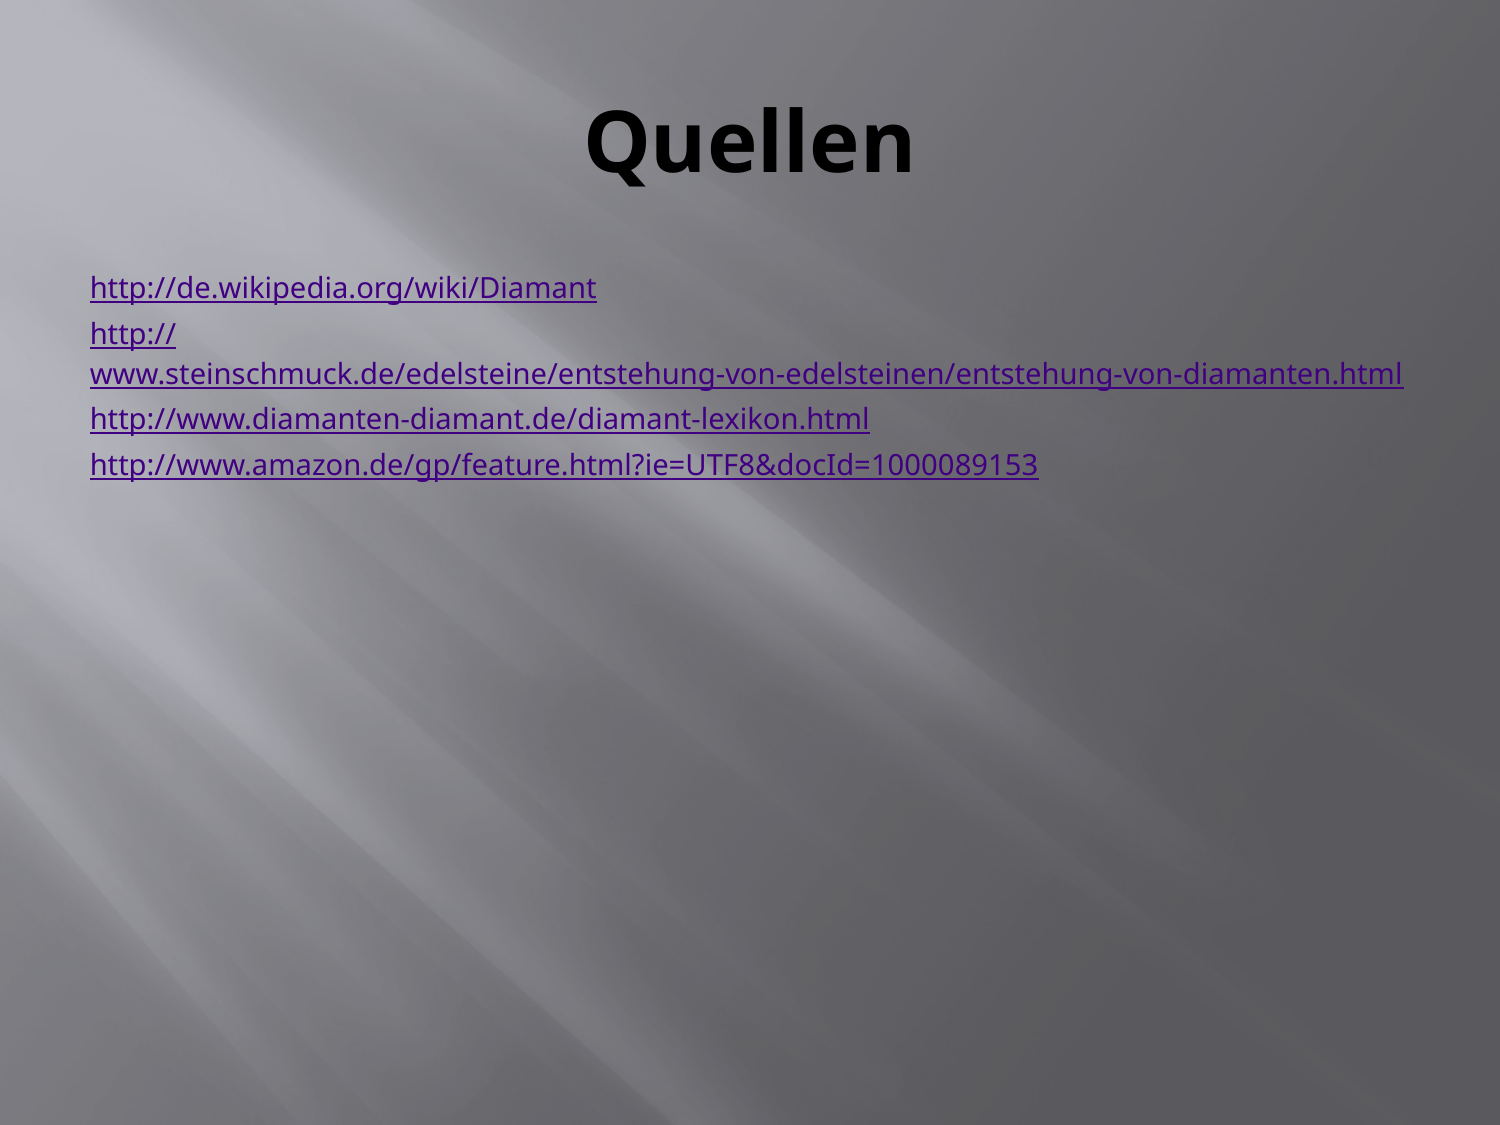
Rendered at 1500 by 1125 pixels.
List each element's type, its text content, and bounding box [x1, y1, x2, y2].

title Quellen [75, 45, 1425, 233]
list http://de.wikipedia.org/wiki/Diamant http://www.steinschmuck.de/edelsteine/entstehung-von-edelsteinen/entstehung-von-diamanten.html http://www.diamanten-diamant.de/diamant-lexikon.html http://www.amazon.de/gp/feature.html?ie=UTF8&docId=1000089153 [75, 262, 1425, 1035]
